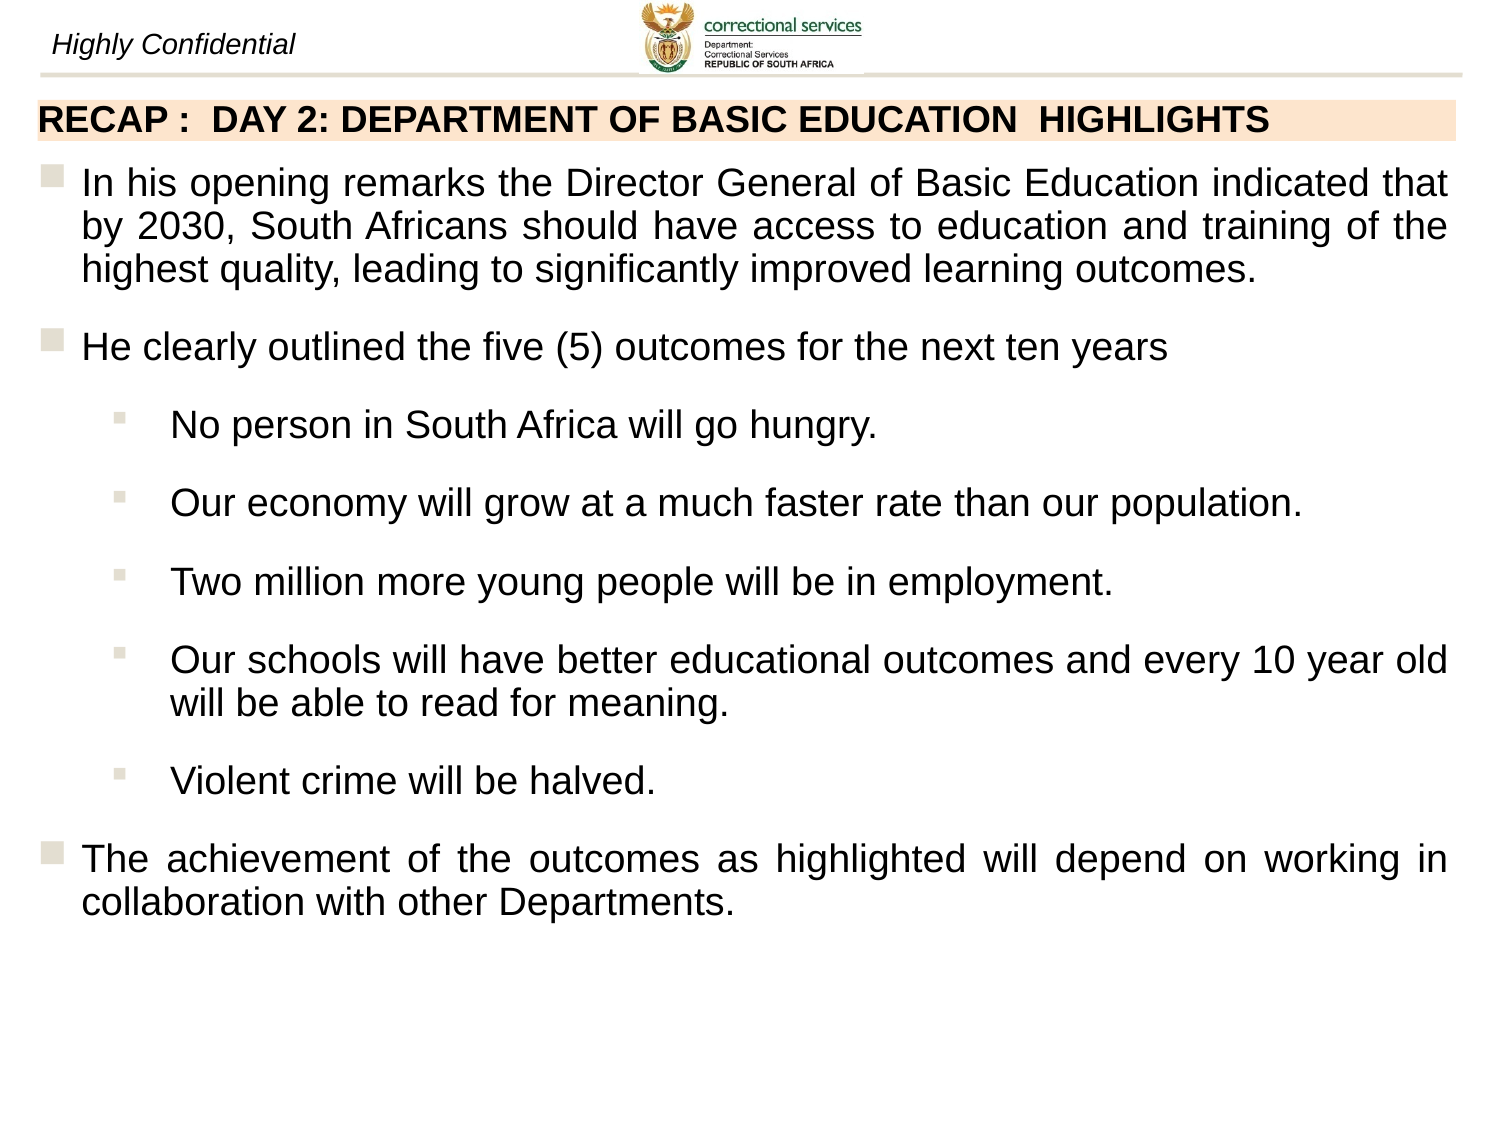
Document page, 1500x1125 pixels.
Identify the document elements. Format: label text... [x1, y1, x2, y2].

list In his opening remarks the Director General of Basic Education indicated that by 2030, South Africans should have access to education and training of the highest quality, leading to significantly improved learning outcomes. He clearly outlined the five (5) outcomes for the next ten years No person in South Africa will go hungry. Our economy will grow at a much faster rate than our population. Two million more young people will be in employment. Our schools will have better educational outcomes and every 10 year old will be able to read for meaning. Violent crime will be halved. The achievement of the outcomes as highlighted will depend on working in collaboration with other Departments. [36, 161, 1451, 1054]
title RECAP : DAY 2: DEPARTMENT OF BASIC EDUCATION HIGHLIGHTS [36, 99, 1457, 142]
picture [639, 0, 864, 74]
